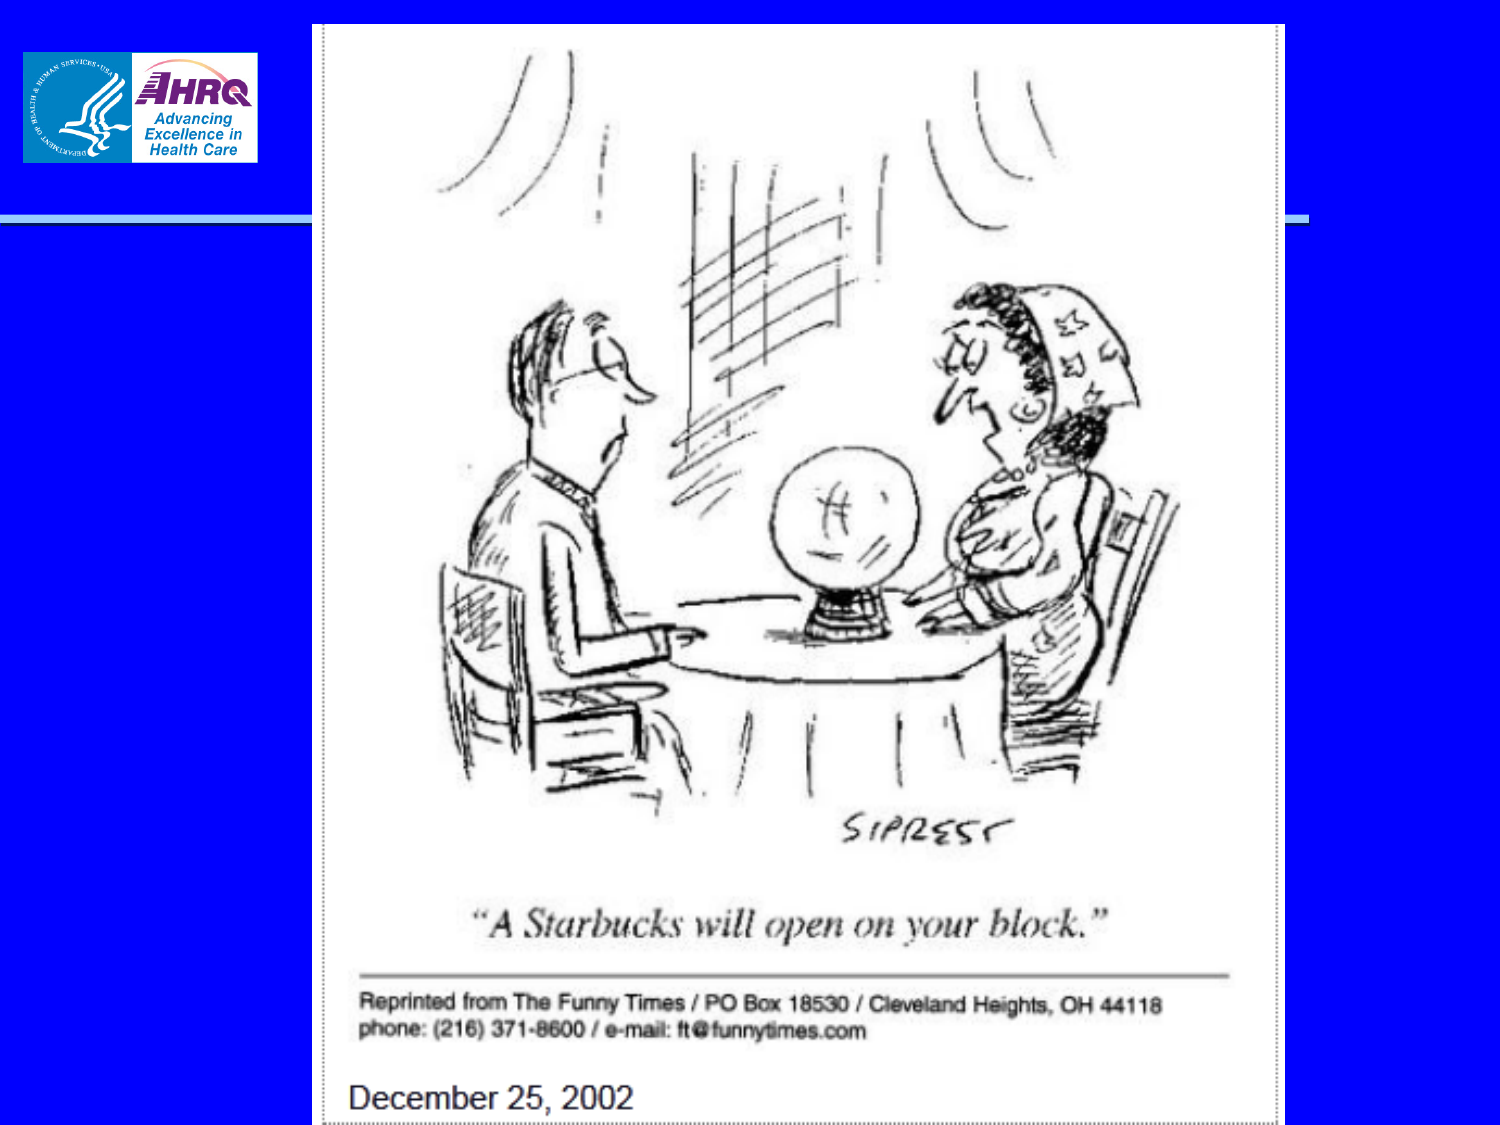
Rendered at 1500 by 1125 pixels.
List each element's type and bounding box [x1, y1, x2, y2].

picture [88, 61, 95, 67]
picture [66, 74, 118, 126]
picture [90, 79, 124, 133]
picture [99, 93, 129, 139]
picture [133, 54, 258, 163]
picture [98, 140, 107, 150]
picture [312, 24, 1285, 1125]
picture [60, 129, 98, 156]
